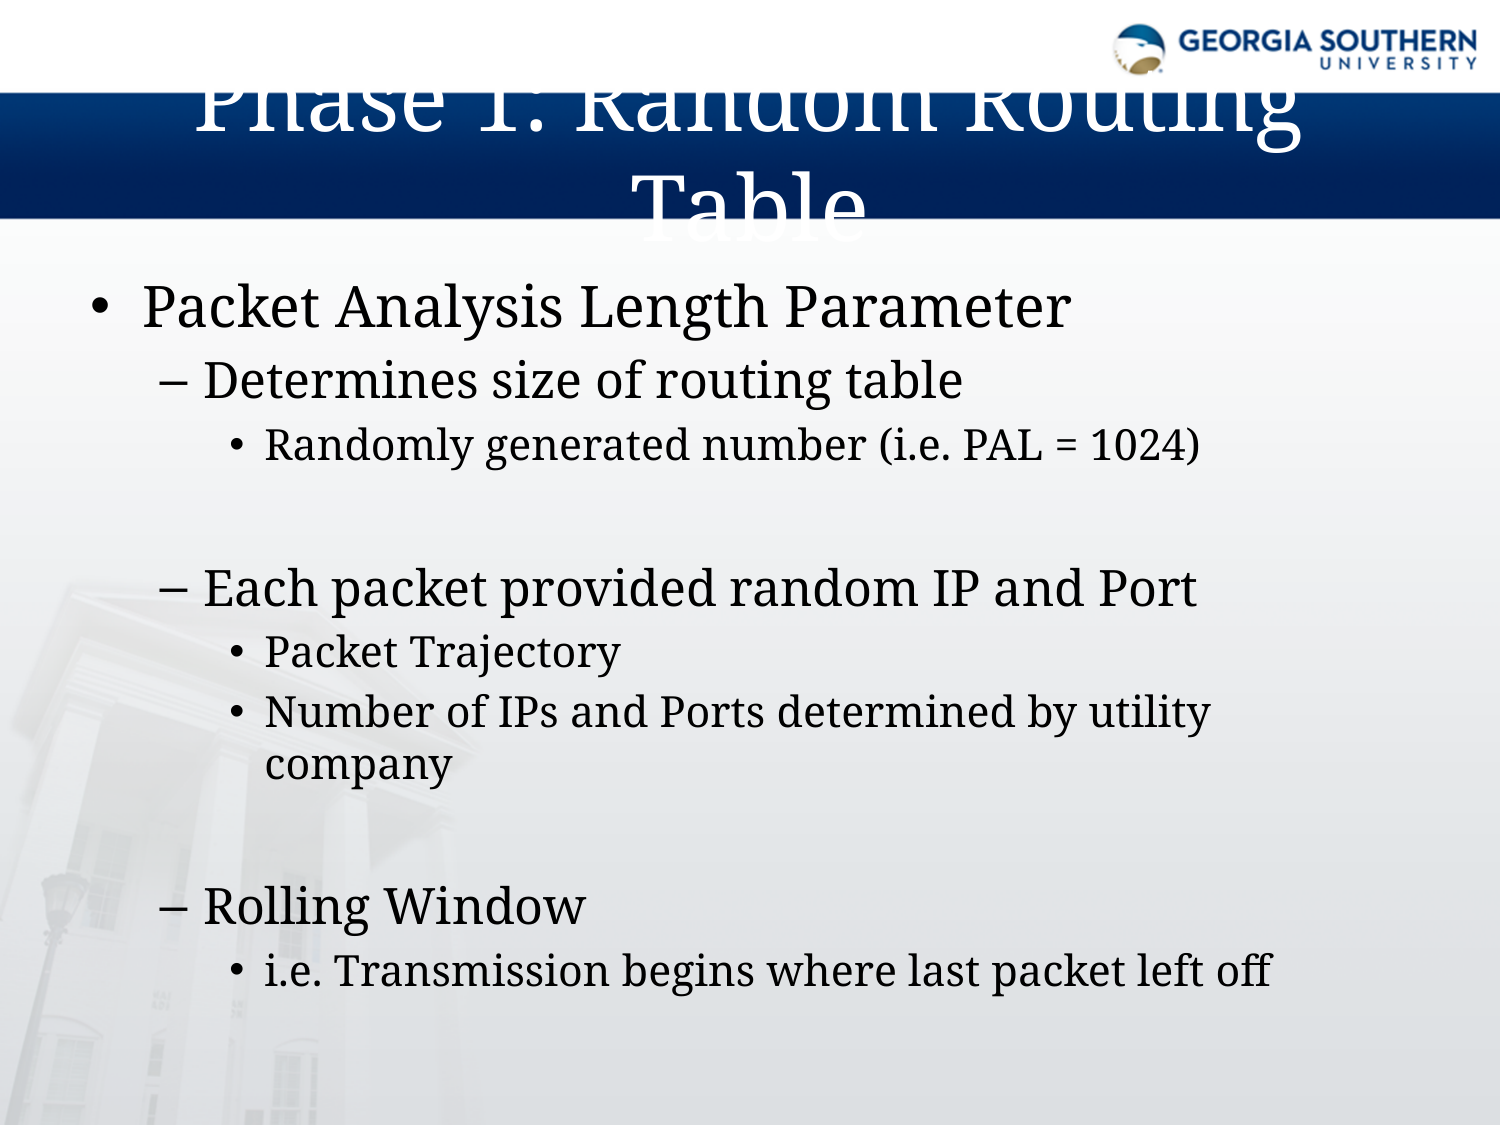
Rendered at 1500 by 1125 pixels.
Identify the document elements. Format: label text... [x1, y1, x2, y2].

picture [0, 0, 1500, 1125]
title Phase 1: Random Routing Table [75, 56, 1425, 244]
list Packet Analysis Length Parameter Determines size of routing table Randomly generated number (i.e. PAL = 1024) Each packet provided random IP and Port Packet Trajectory Number of IPs and Ports determined by utility company Rolling Window i.e. Transmission begins where last packet left off [75, 262, 1425, 1005]
